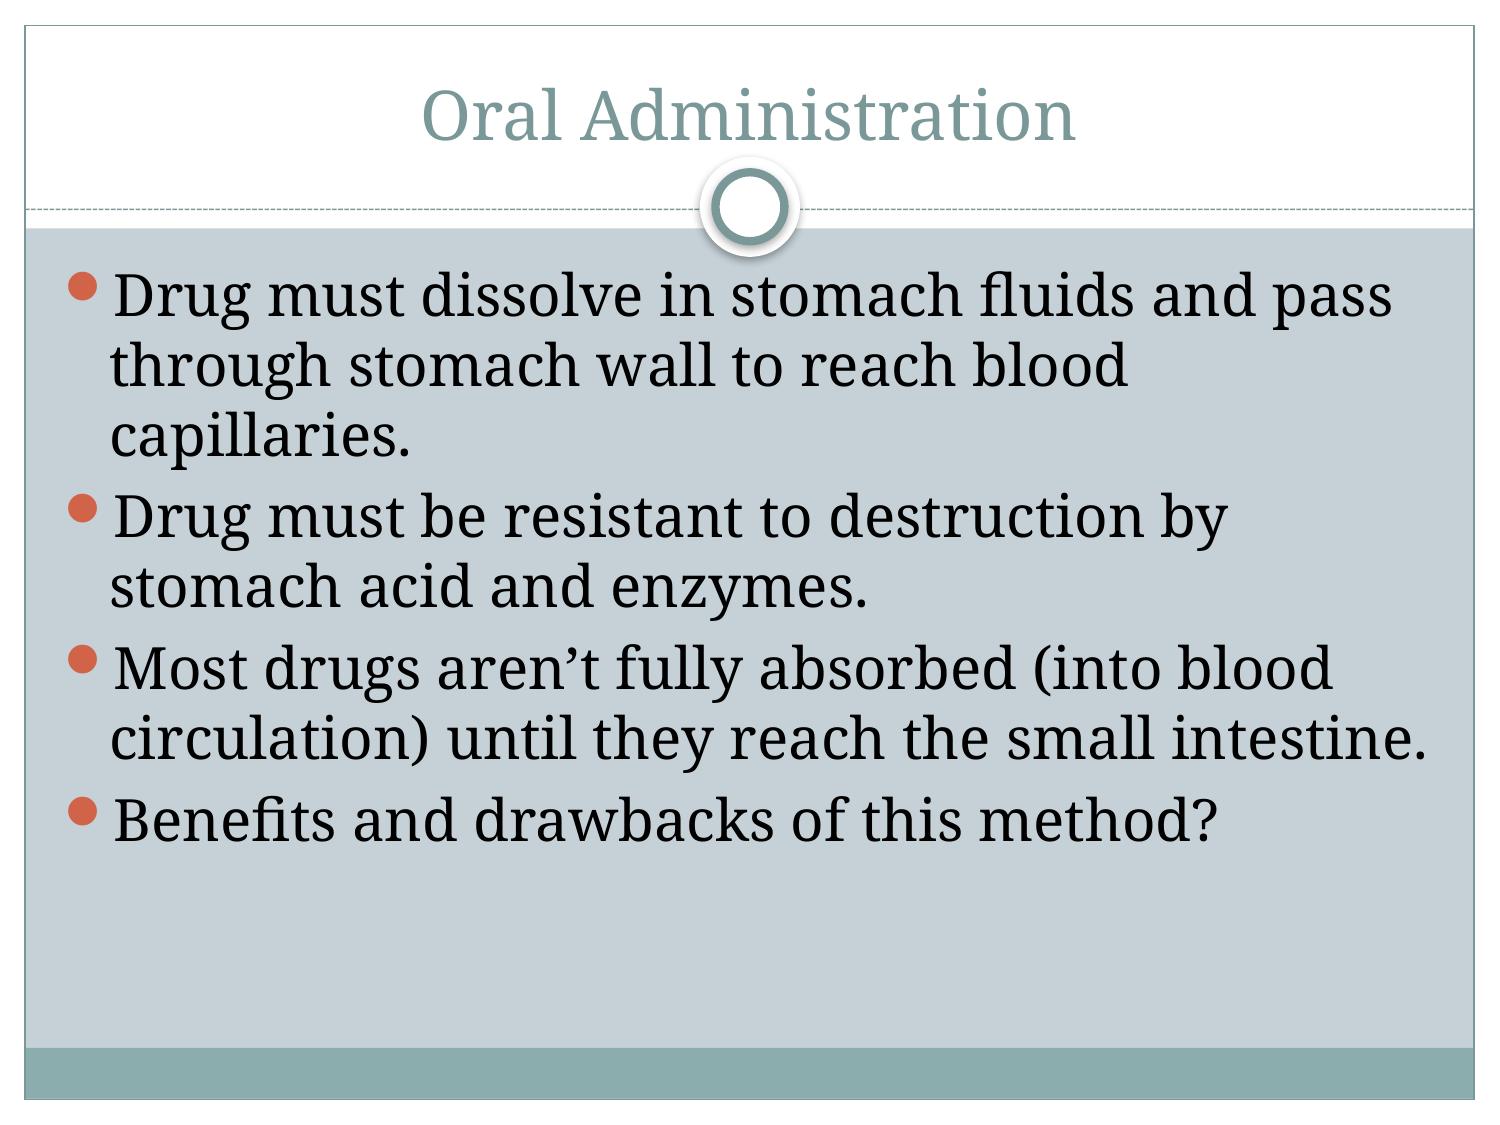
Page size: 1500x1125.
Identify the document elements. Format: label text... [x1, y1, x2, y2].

list Drug must dissolve in stomach fluids and pass through stomach wall to reach blood capillaries. Drug must be resistant to destruction by stomach acid and enzymes. Most drugs aren’t fully absorbed (into blood circulation) until they reach the small intestine. Benefits and drawbacks of this method? [49, 250, 1445, 1001]
title Oral Administration [49, 37, 1450, 162]
